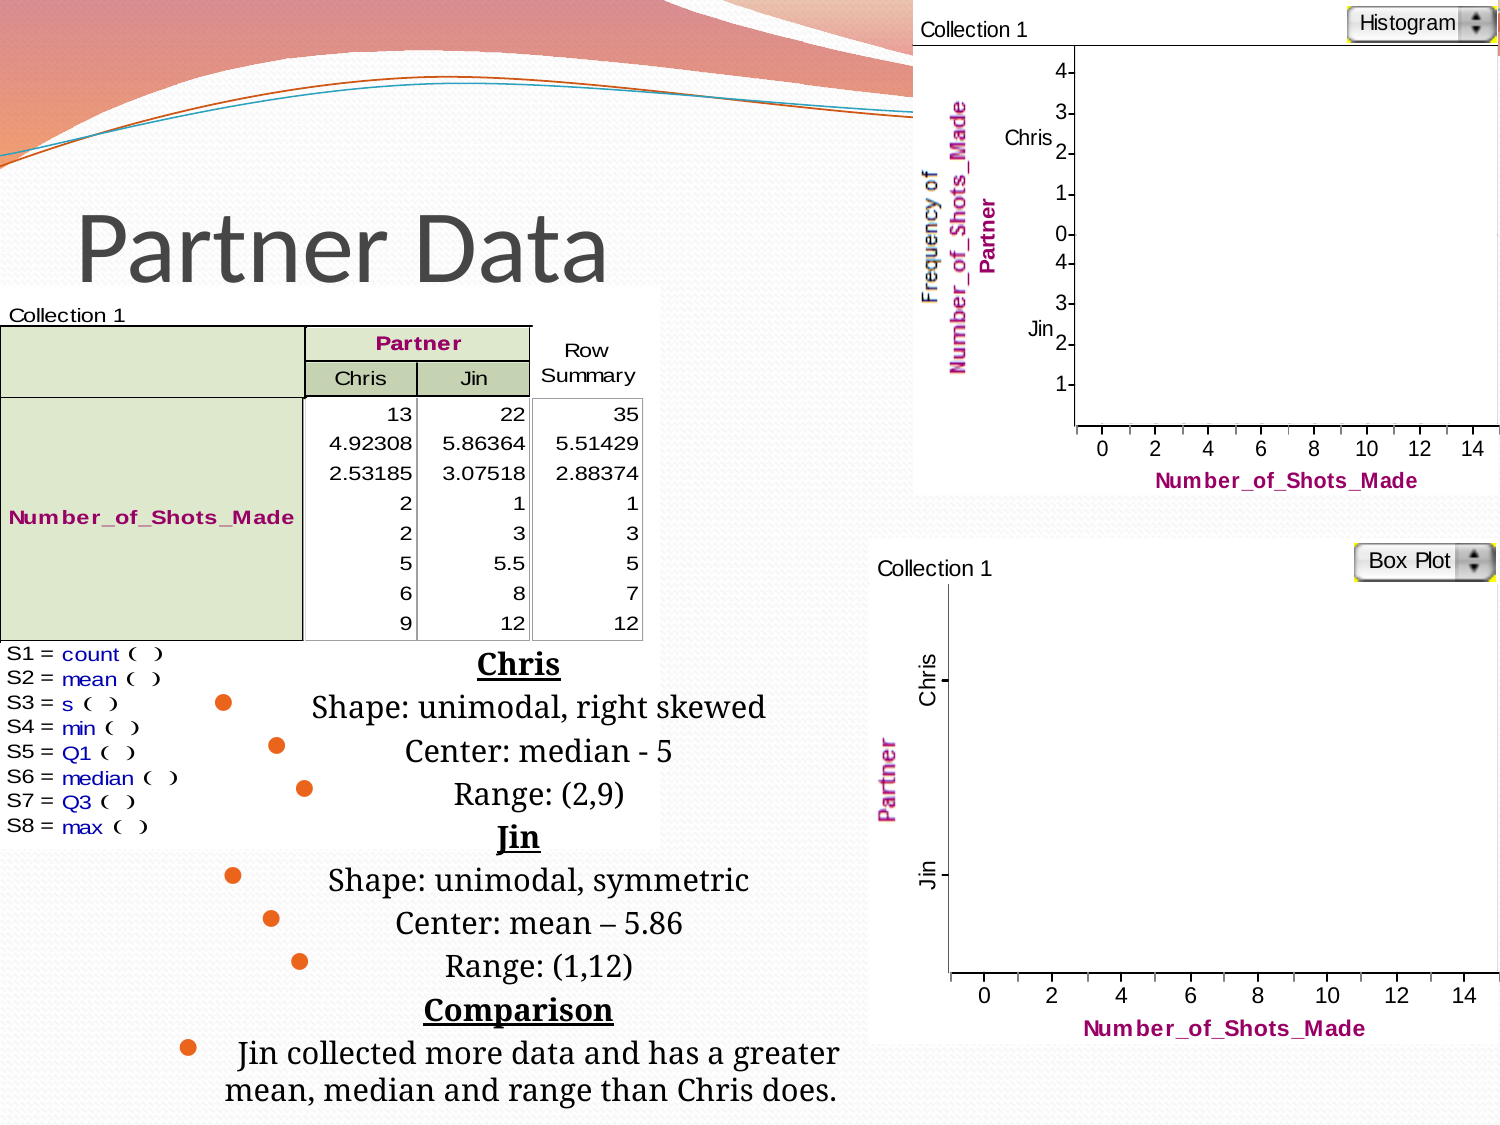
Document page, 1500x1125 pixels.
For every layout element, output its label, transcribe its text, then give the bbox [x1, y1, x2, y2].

list Chris Shape: unimodal, right skewed Center: median - 5 Range: (2,9) Jin Shape: unimodal, symmetric Center: mean – 5.86 Range: (1,12) Comparison Jin collected more data and has a greater mean, median and range than Chris does. [162, 637, 875, 1125]
title Partner Data [75, 115, 905, 303]
picture [868, 537, 1500, 1046]
picture [912, 0, 1500, 498]
picture [0, 287, 663, 851]
